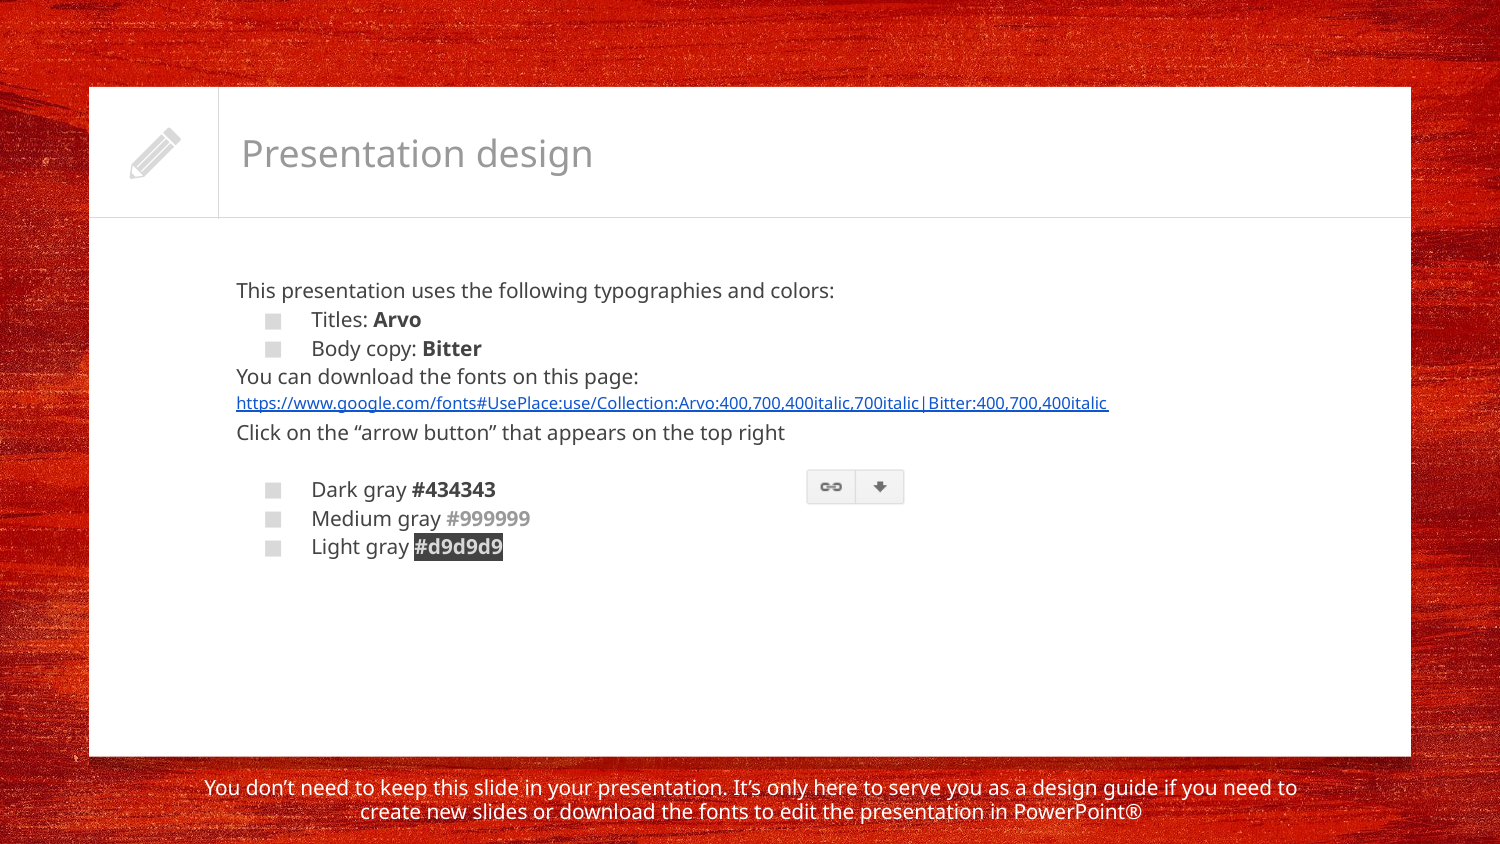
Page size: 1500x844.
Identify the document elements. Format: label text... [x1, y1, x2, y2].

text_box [129, 127, 182, 180]
text_box You don’t need to keep this slide in your presentation. It’s only here to serve you as a design guide if you need to create new slides or download the fonts to edit the presentation in PowerPoint® [184, 759, 1319, 844]
list This presentation uses the following typographies and colors: Titles: Arvo Body copy: Bitter You can download the fonts on this page: https://www.google.com/fonts#UsePlace:use/Collection:Arvo:400,700,400italic,700italic|Bitter:400,700,400italic Click on the “arrow button” that appears on the top right Dark gray #434343 Medium gray #999999 Light gray #d9d9d9 [221, 262, 1334, 634]
title Presentation design [226, 86, 1330, 218]
picture [0, 0, 1500, 844]
